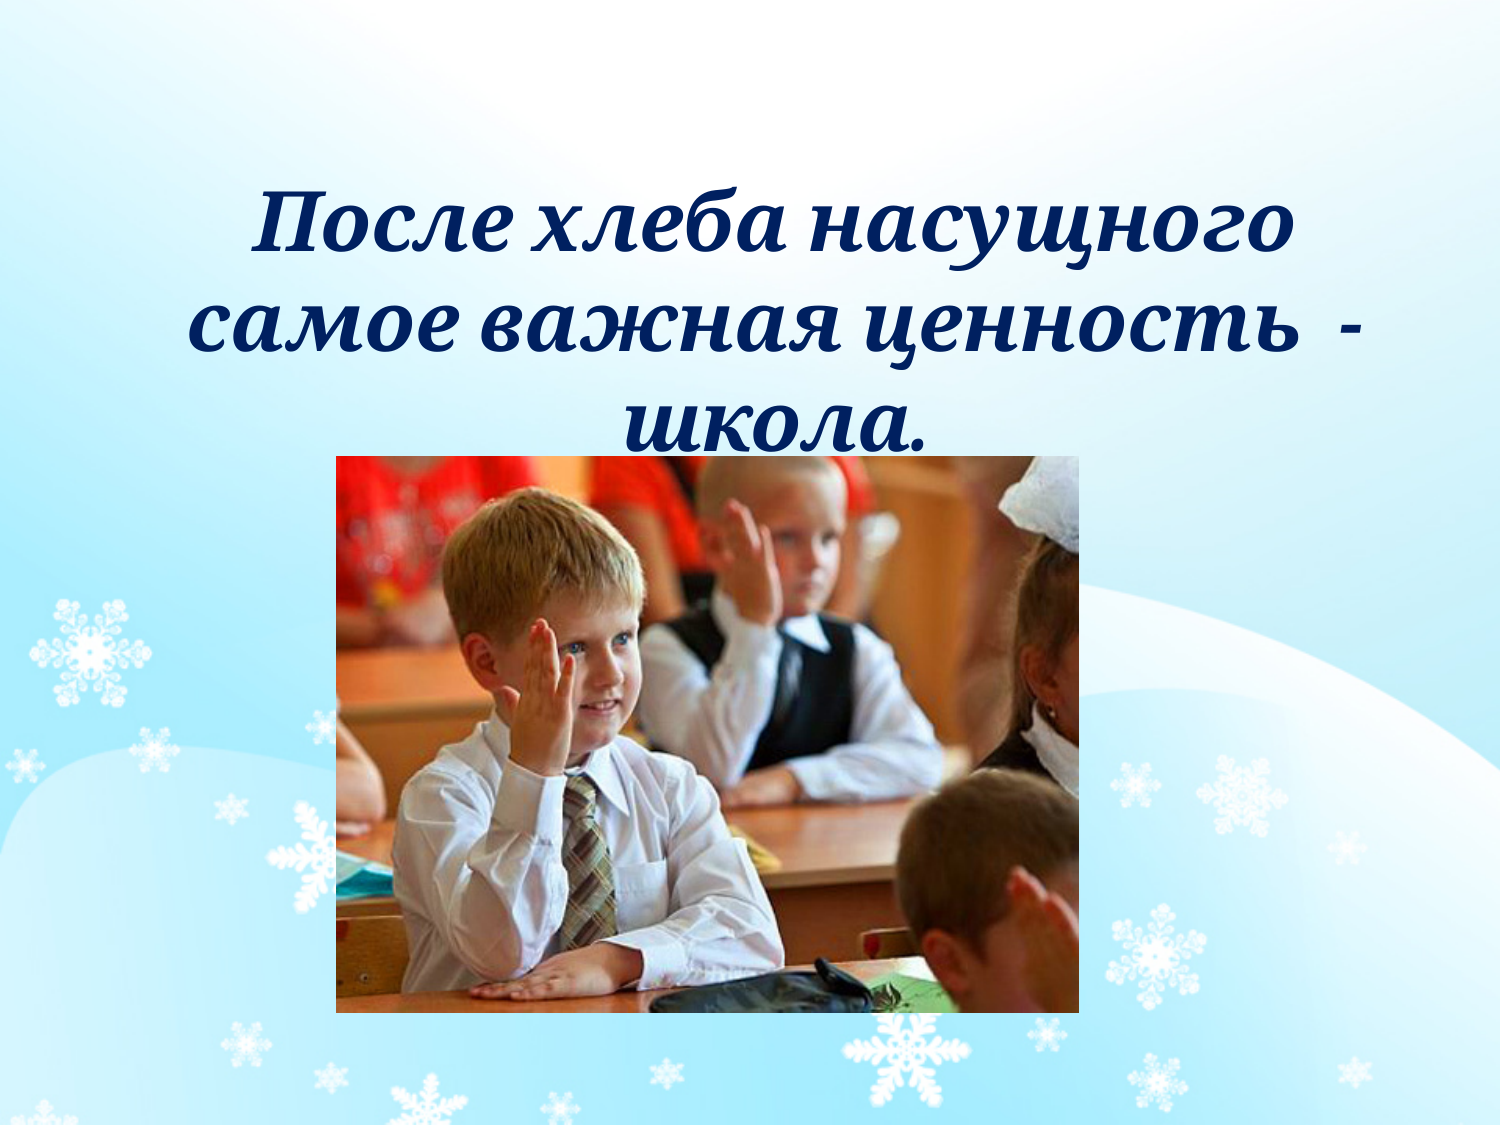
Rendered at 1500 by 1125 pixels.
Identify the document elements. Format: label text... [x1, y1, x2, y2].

picture [0, 0, 1500, 1125]
list После хлеба насущного самое важная ценность - школа. [100, 160, 1451, 904]
